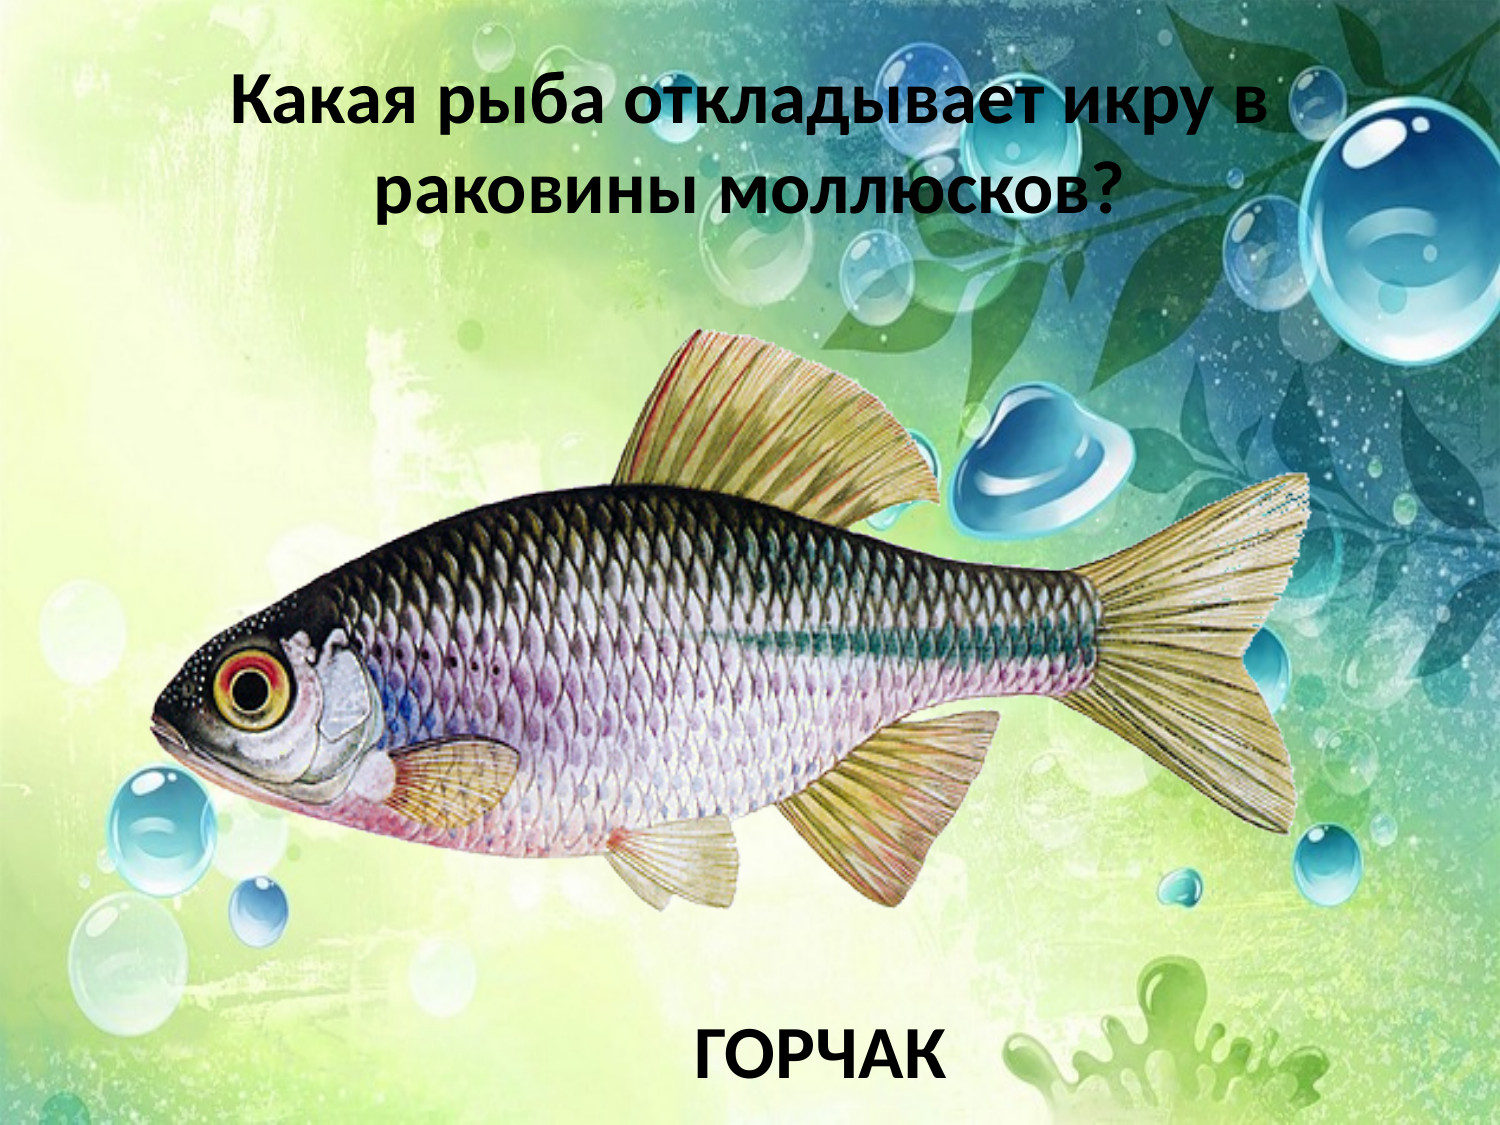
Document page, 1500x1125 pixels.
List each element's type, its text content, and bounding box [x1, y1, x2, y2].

picture [0, 0, 1500, 1125]
title Какая рыба откладывает икру в раковины моллюсков? [75, 45, 1425, 233]
text_box ГОРЧАК [679, 996, 1243, 1101]
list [58, 245, 1407, 985]
